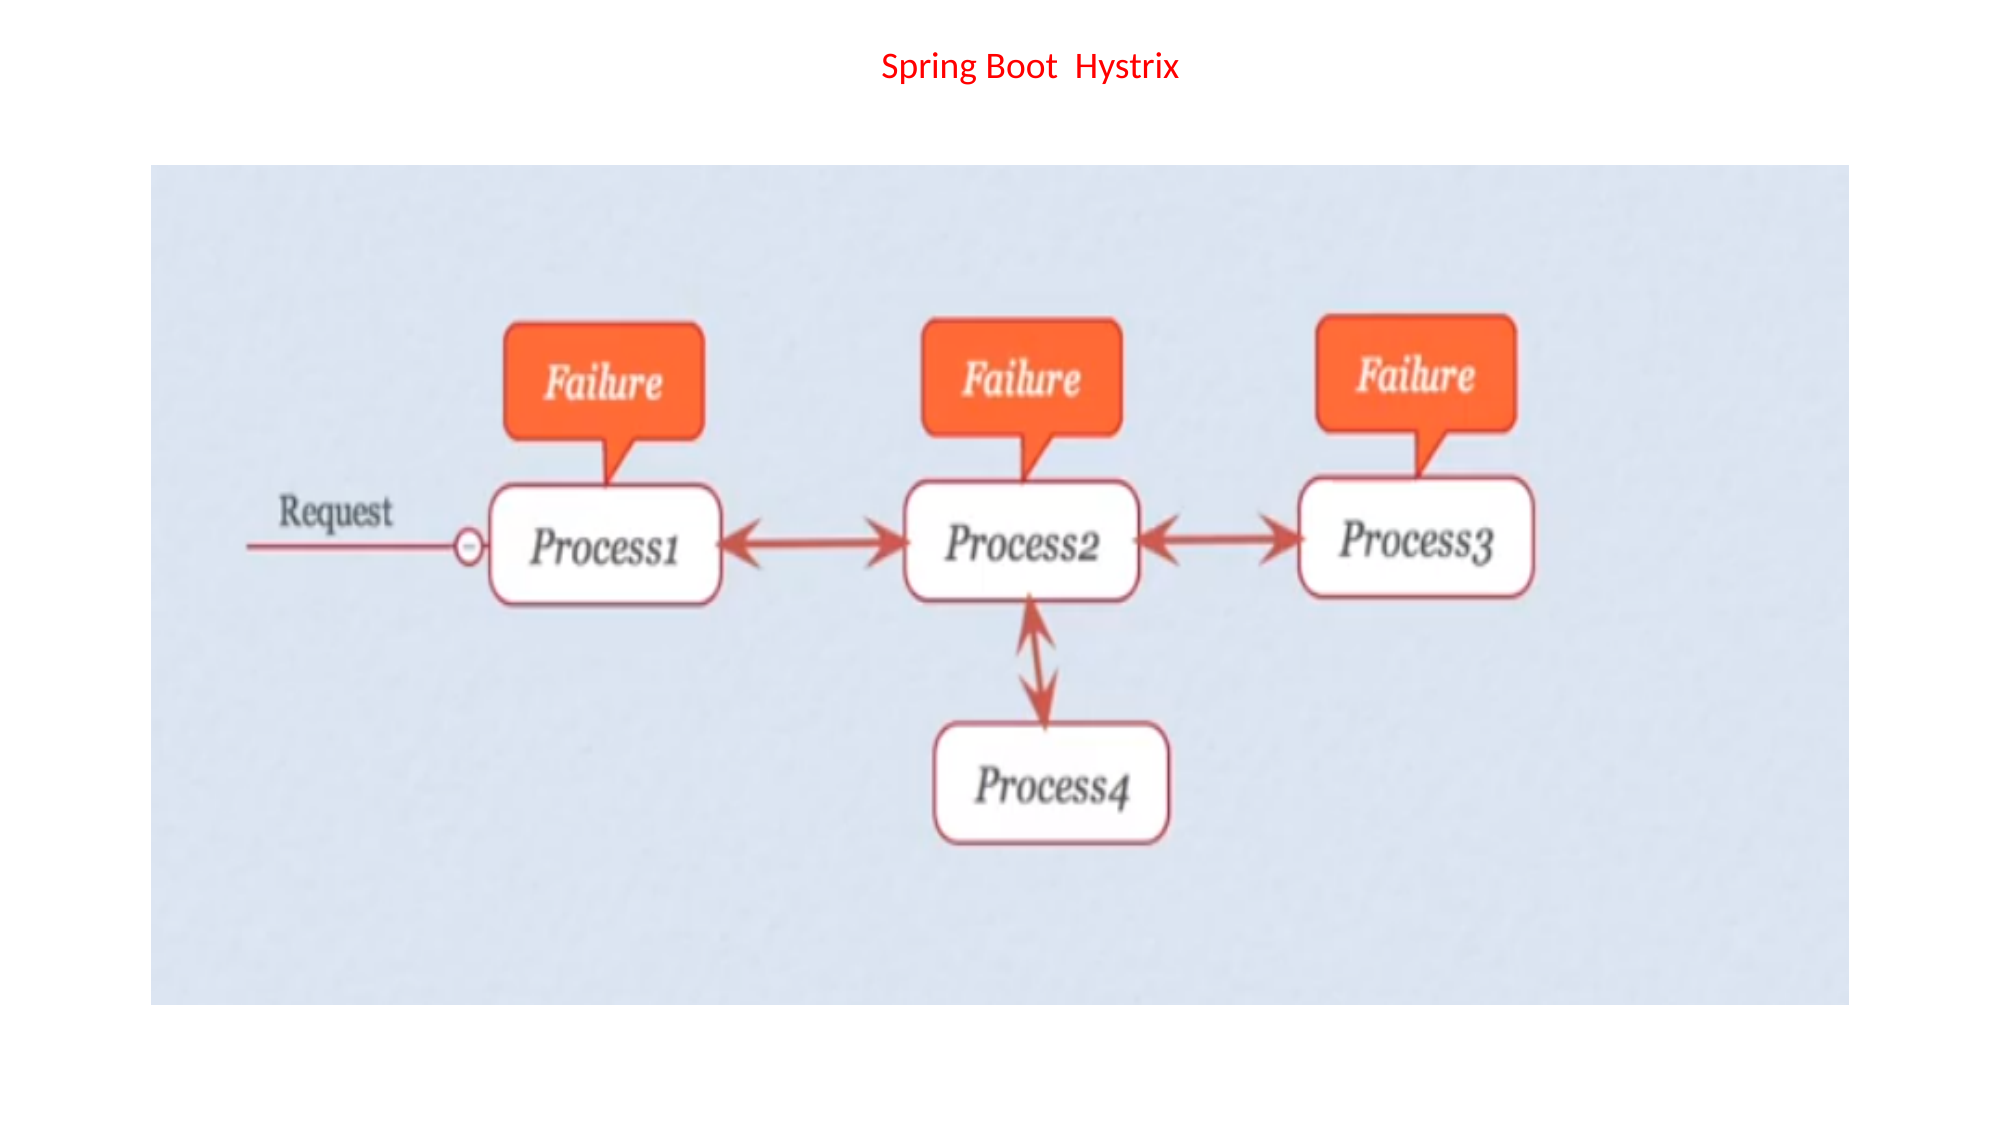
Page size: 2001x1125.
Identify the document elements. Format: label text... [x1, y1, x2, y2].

text_box Spring Boot Hystrix [508, 0, 1552, 128]
picture [151, 165, 1849, 1005]
